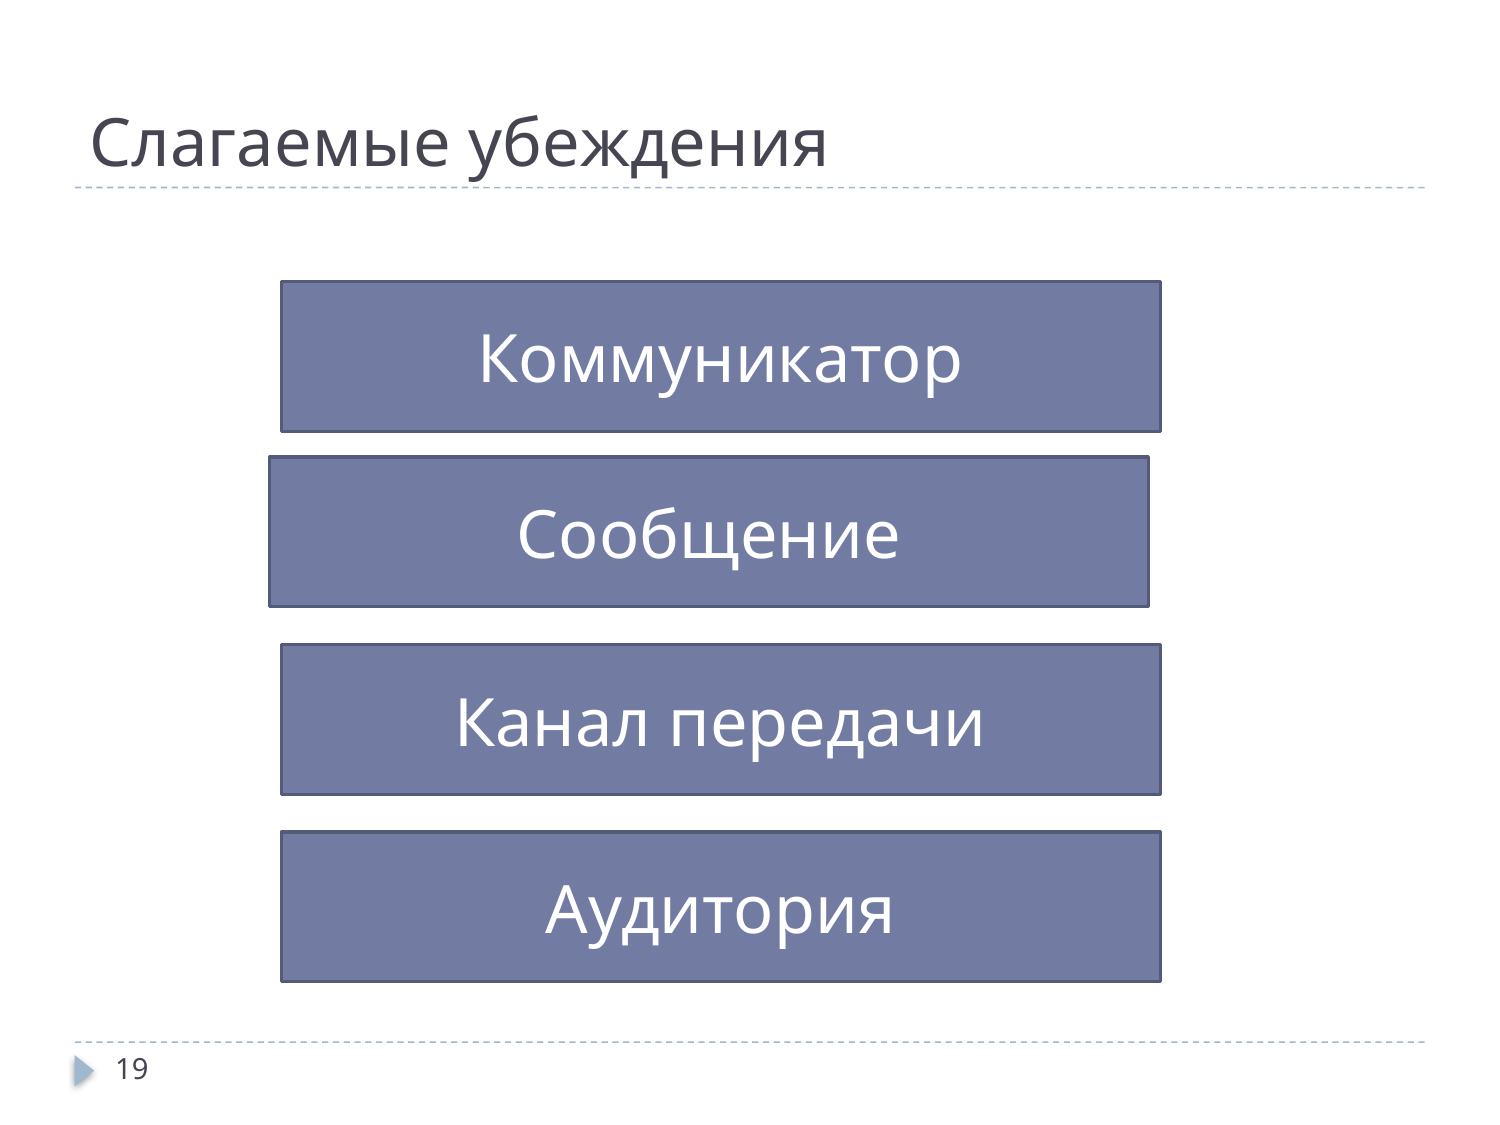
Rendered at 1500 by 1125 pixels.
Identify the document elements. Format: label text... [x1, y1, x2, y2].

text_box Коммуникатор [280, 280, 1162, 433]
text_box Аудитория [280, 830, 1162, 983]
slide_number 19 [100, 1042, 426, 1103]
title Слагаемые убеждения [75, 24, 1425, 188]
text_box Сообщение [268, 455, 1150, 608]
text_box Канал передачи [280, 643, 1162, 796]
